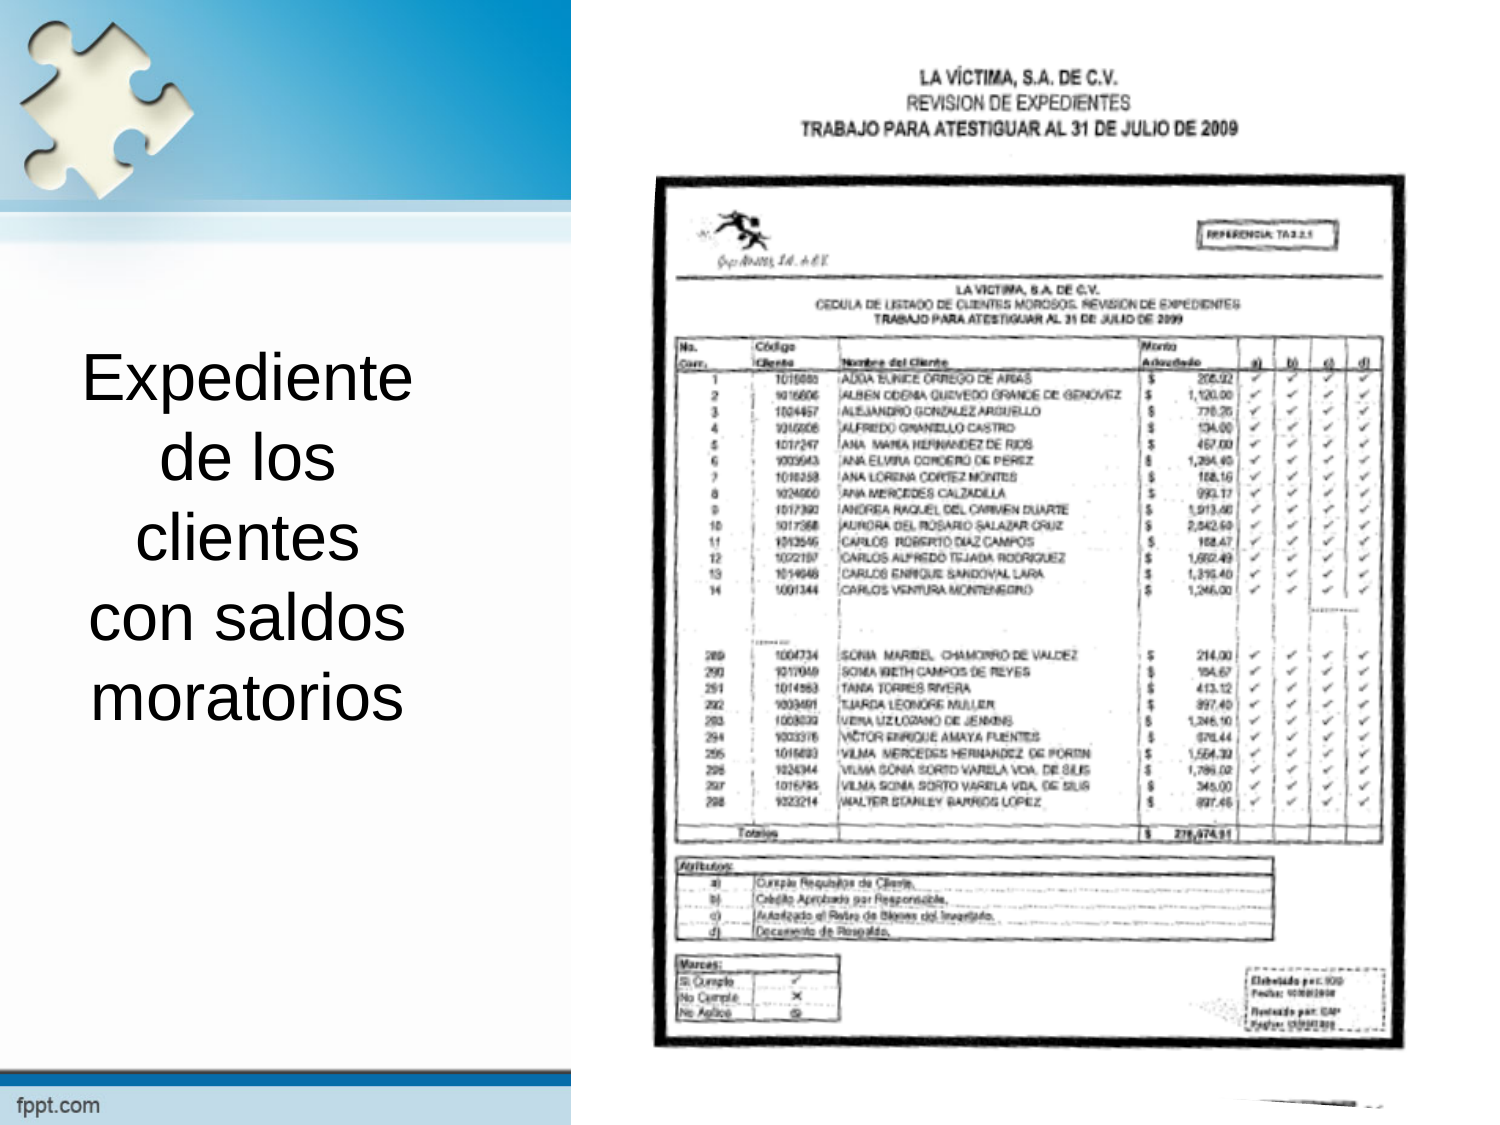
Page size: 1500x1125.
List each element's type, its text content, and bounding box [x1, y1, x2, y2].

text_box [571, 0, 1500, 1125]
text_box Expediente de los clientes con saldos moratorios [64, 326, 432, 741]
picture [598, 39, 1488, 1112]
picture [0, 0, 571, 1125]
